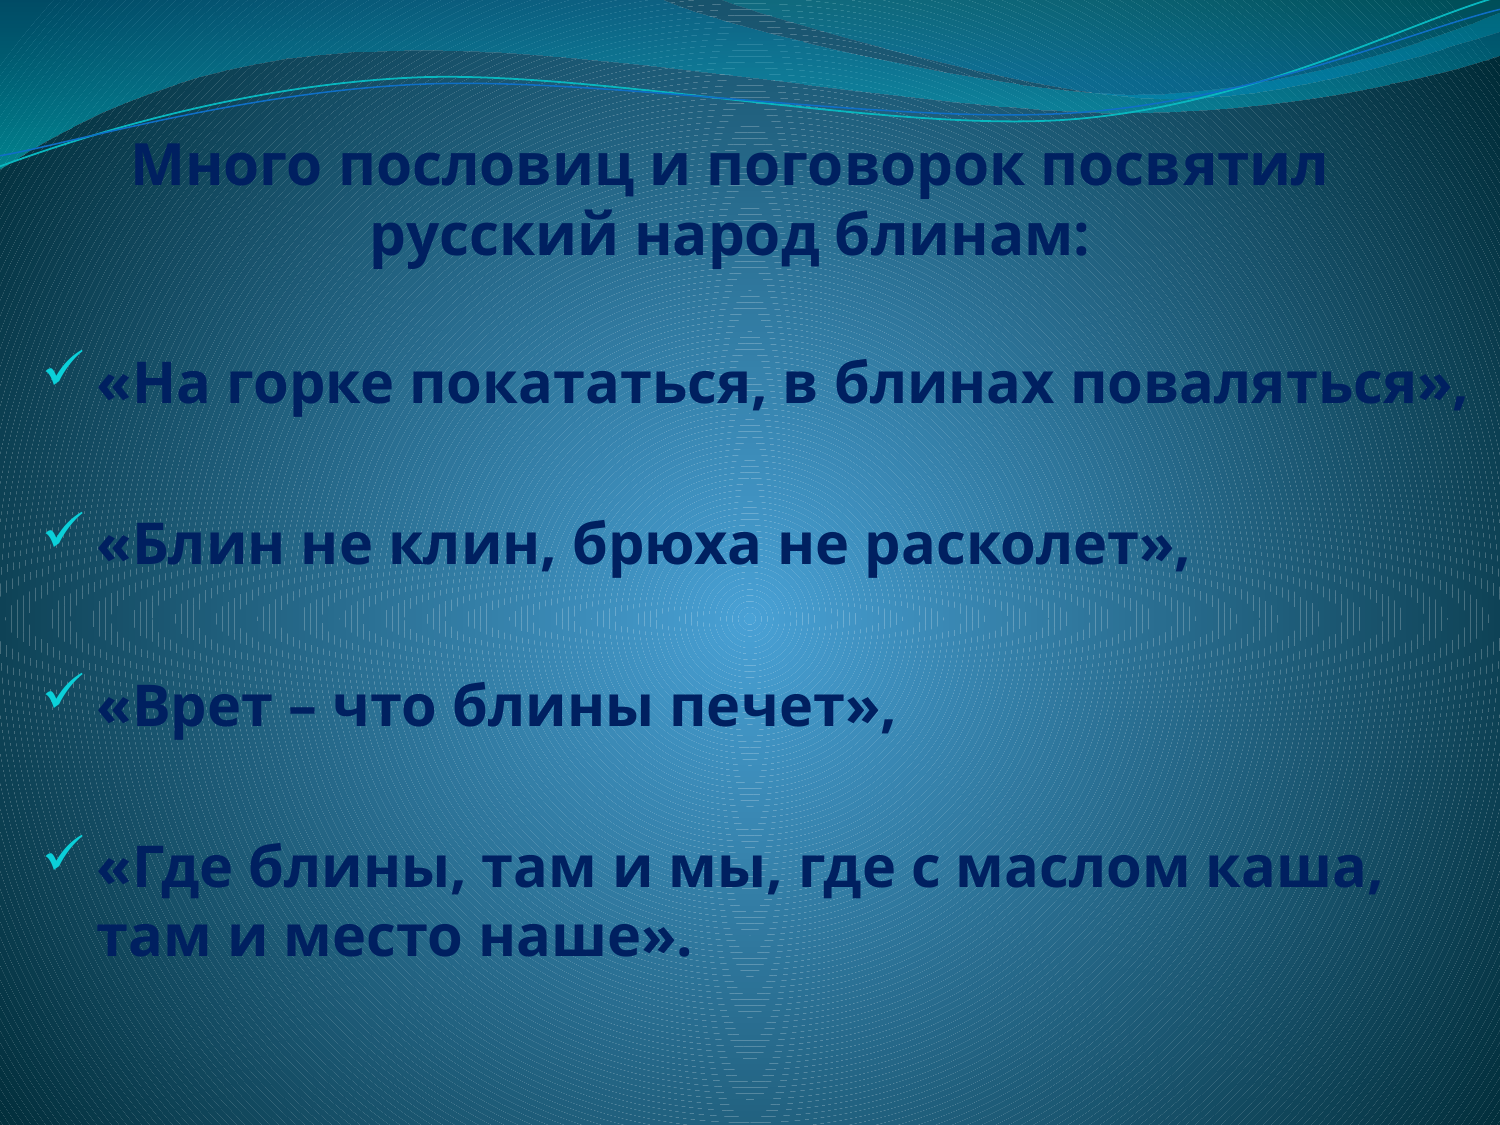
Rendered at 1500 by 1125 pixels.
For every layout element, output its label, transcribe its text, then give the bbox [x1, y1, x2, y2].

title Много пословиц и поговорок посвятил русский народ блинам: [87, 54, 1376, 268]
subtitle «На горке покататься, в блинах поваляться», «Блин не клин, брюха не расколет», «Врет – что блины печет», «Где блины, там и мы, где с маслом каша, там и место наше». [41, 338, 1483, 1047]
